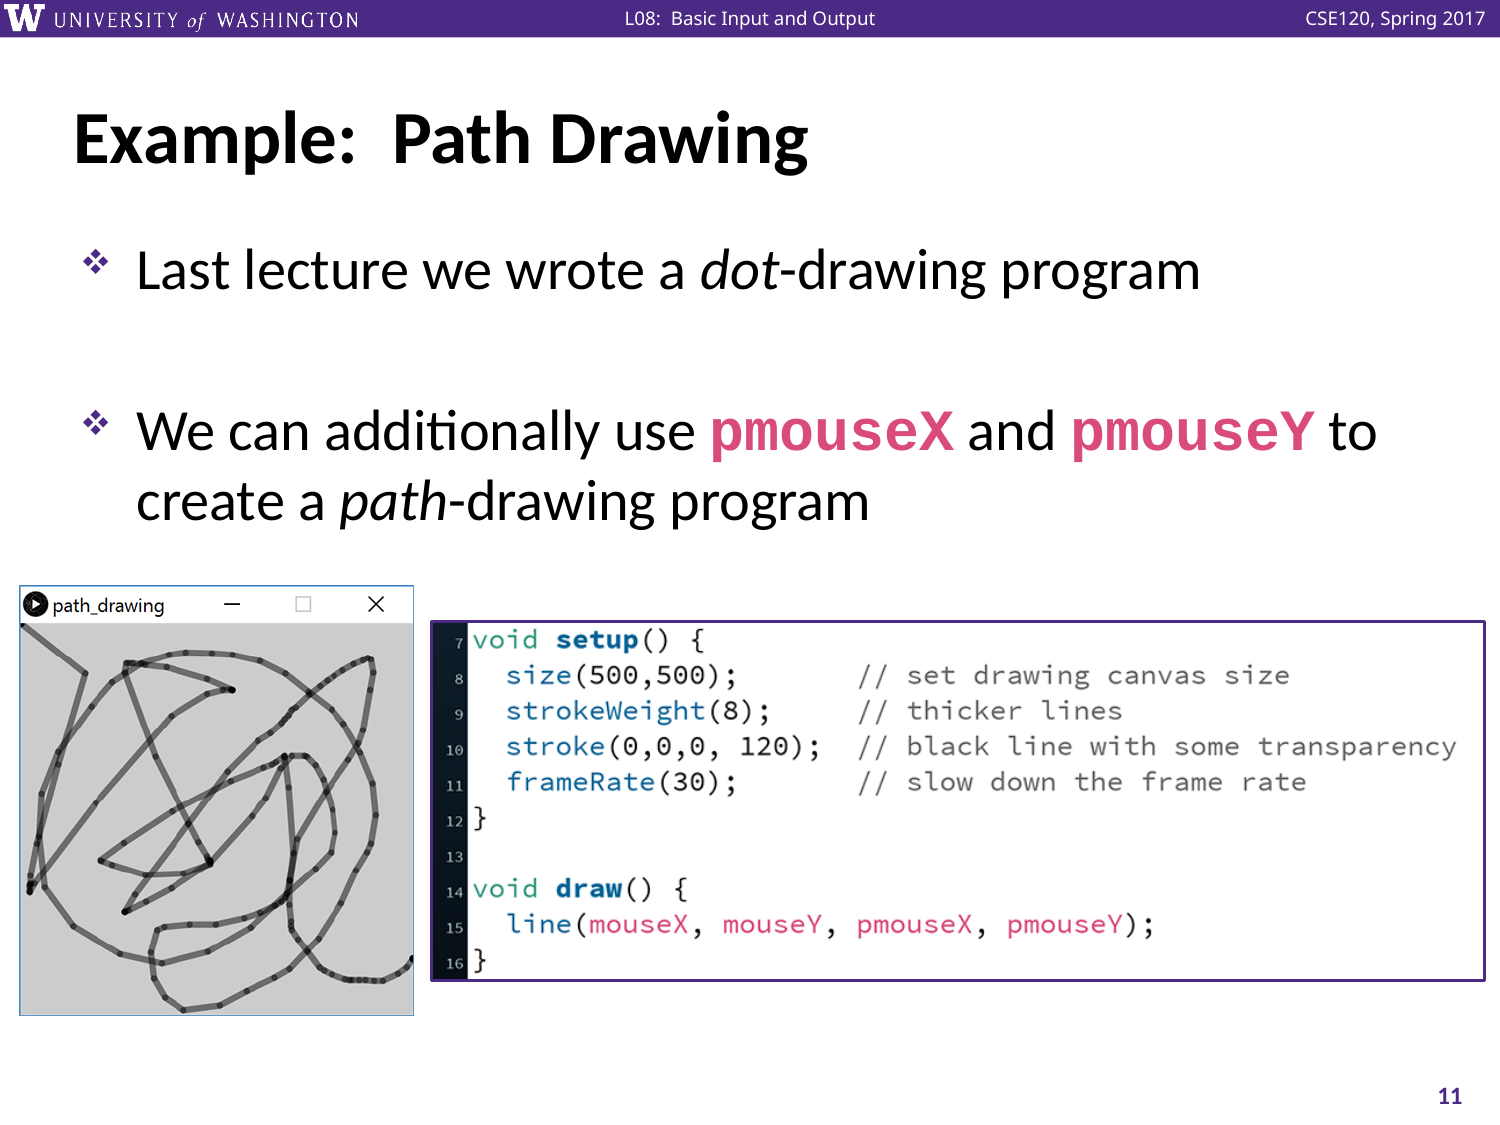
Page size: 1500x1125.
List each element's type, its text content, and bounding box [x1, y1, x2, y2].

picture [432, 622, 1484, 979]
picture [18, 585, 414, 1017]
picture [4, 4, 358, 32]
list Last lecture we wrote a dot-drawing program We can additionally use pmouseX and pmouseY to create a path-drawing program [64, 223, 1438, 1040]
slide_number 11 [1400, 1065, 1500, 1125]
title Example: Path Drawing [58, 71, 1438, 197]
